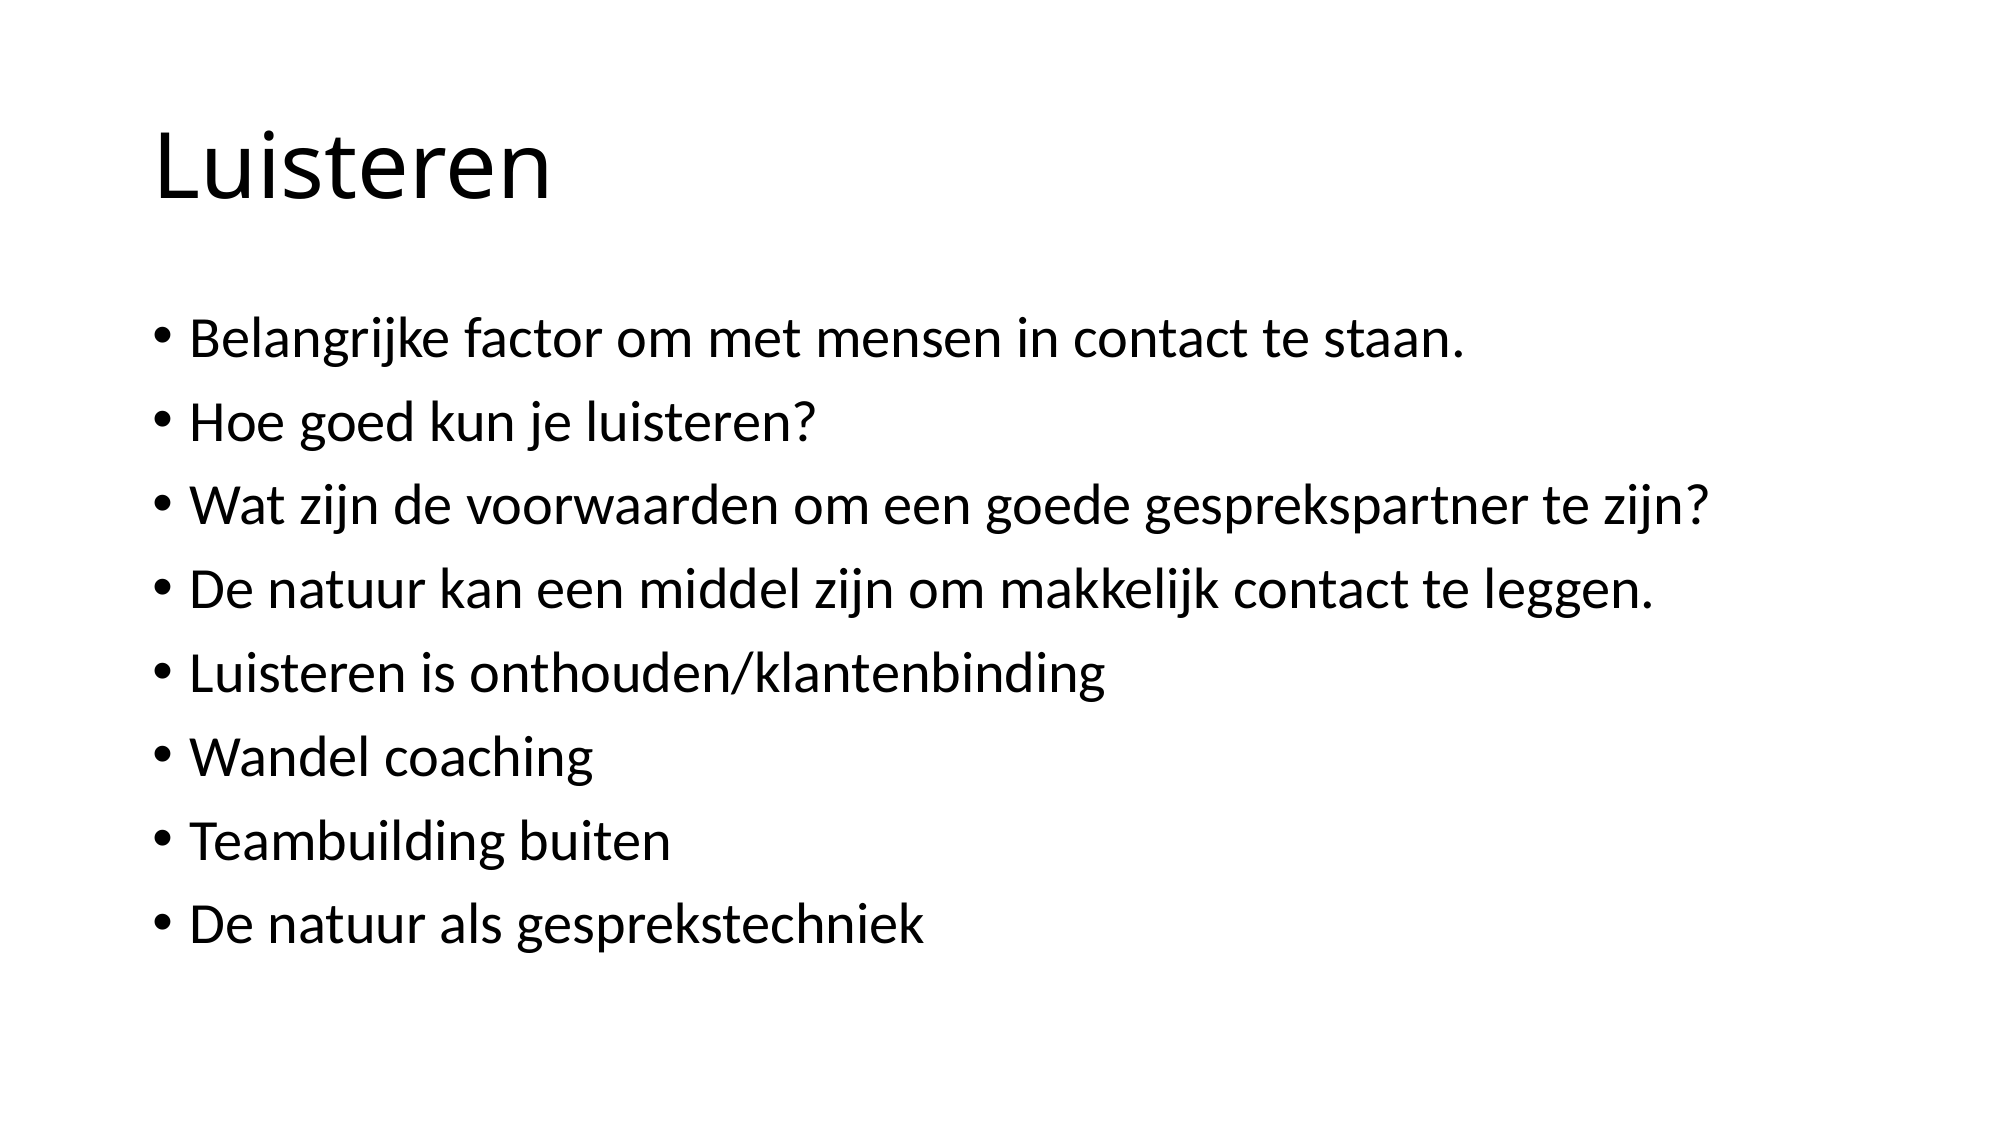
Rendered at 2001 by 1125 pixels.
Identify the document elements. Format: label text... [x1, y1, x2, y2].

list Belangrijke factor om met mensen in contact te staan. Hoe goed kun je luisteren? Wat zijn de voorwaarden om een goede gesprekspartner te zijn? De natuur kan een middel zijn om makkelijk contact te leggen. Luisteren is onthouden/klantenbinding Wandel coaching Teambuilding buiten De natuur als gesprekstechniek [137, 299, 1863, 1014]
title Luisteren [137, 59, 1863, 278]
